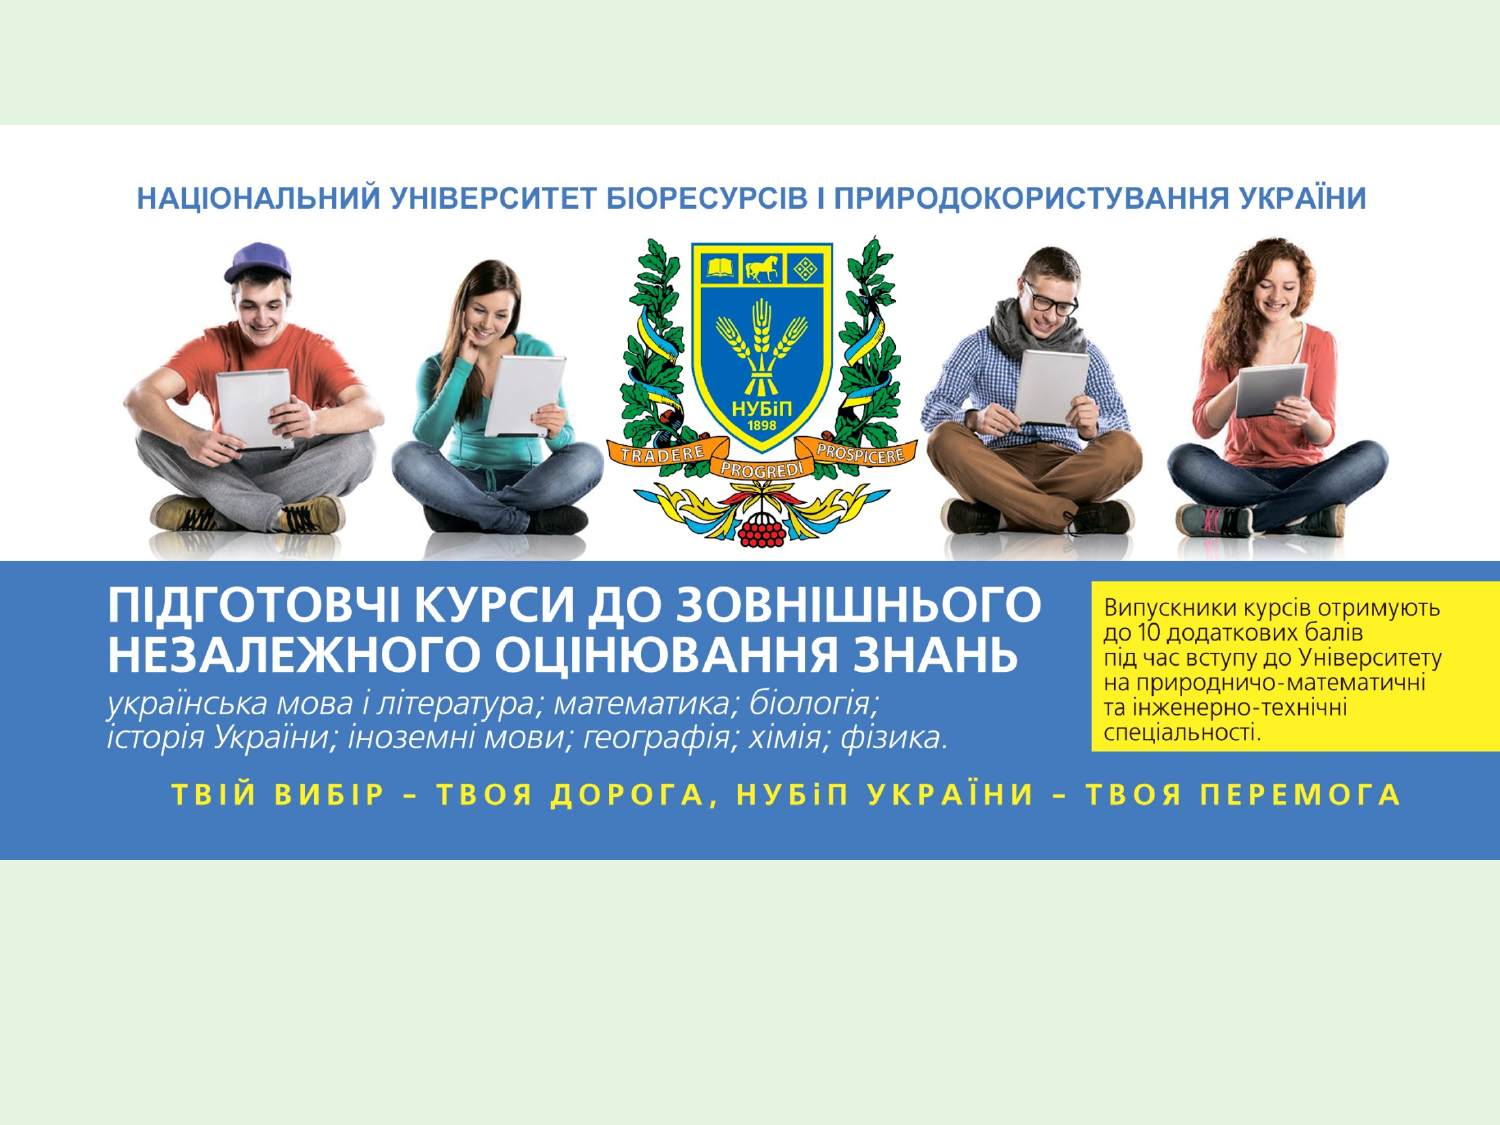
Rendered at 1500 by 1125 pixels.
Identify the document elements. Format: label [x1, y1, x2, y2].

picture [0, 125, 1500, 861]
